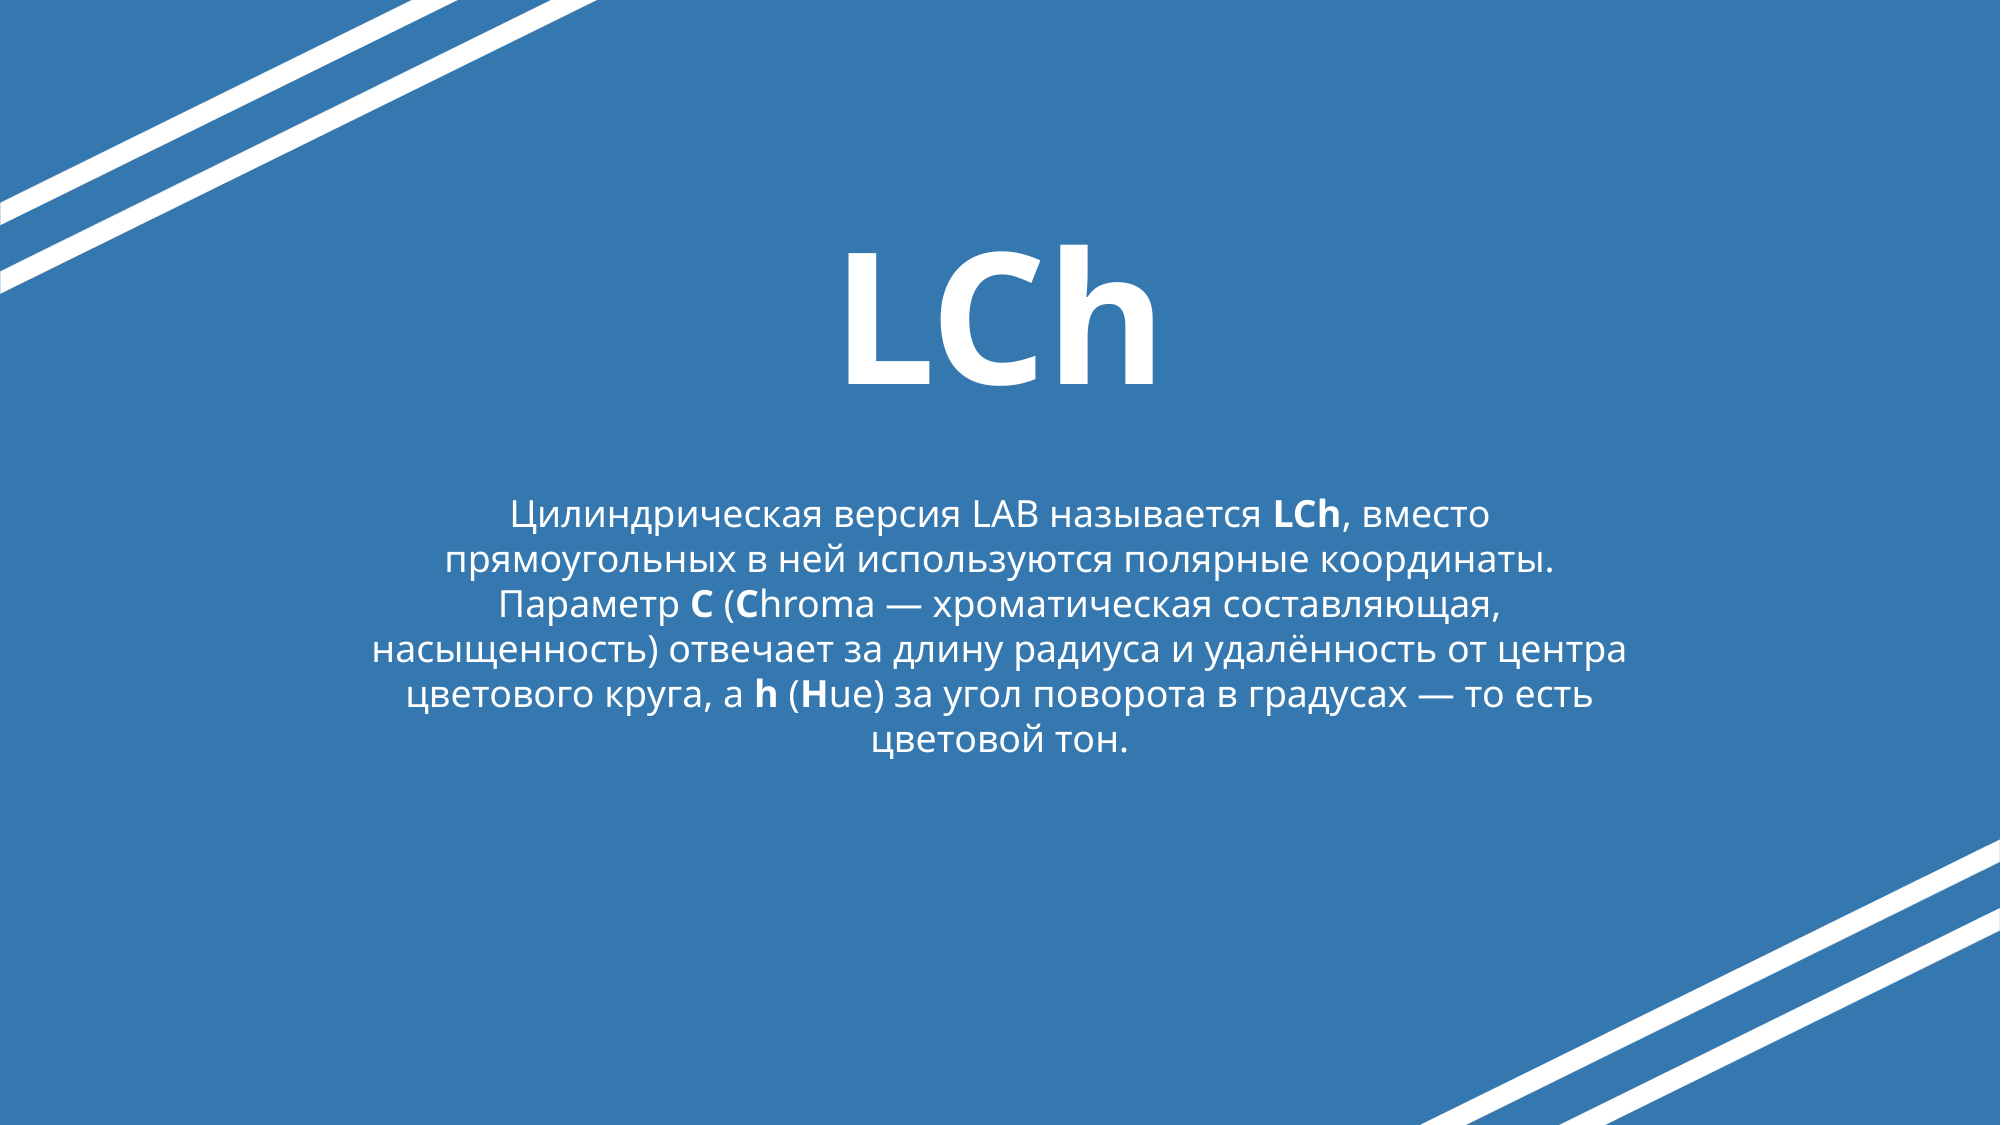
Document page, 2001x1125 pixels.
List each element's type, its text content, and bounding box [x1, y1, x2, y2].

list Цилиндрическая версия LAB называется LCh, вместо прямоугольных в ней используются полярные координаты. Параметр C (Chroma — хроматическая составляющая, насыщенность) отвечает за длину радиуса и удалённость от центра цветового круга, а h (Hue) за угол поворота в градусах — то есть цветовой тон. [360, 489, 1640, 742]
title LCh [250, 199, 1750, 422]
picture [0, 0, 2000, 1125]
